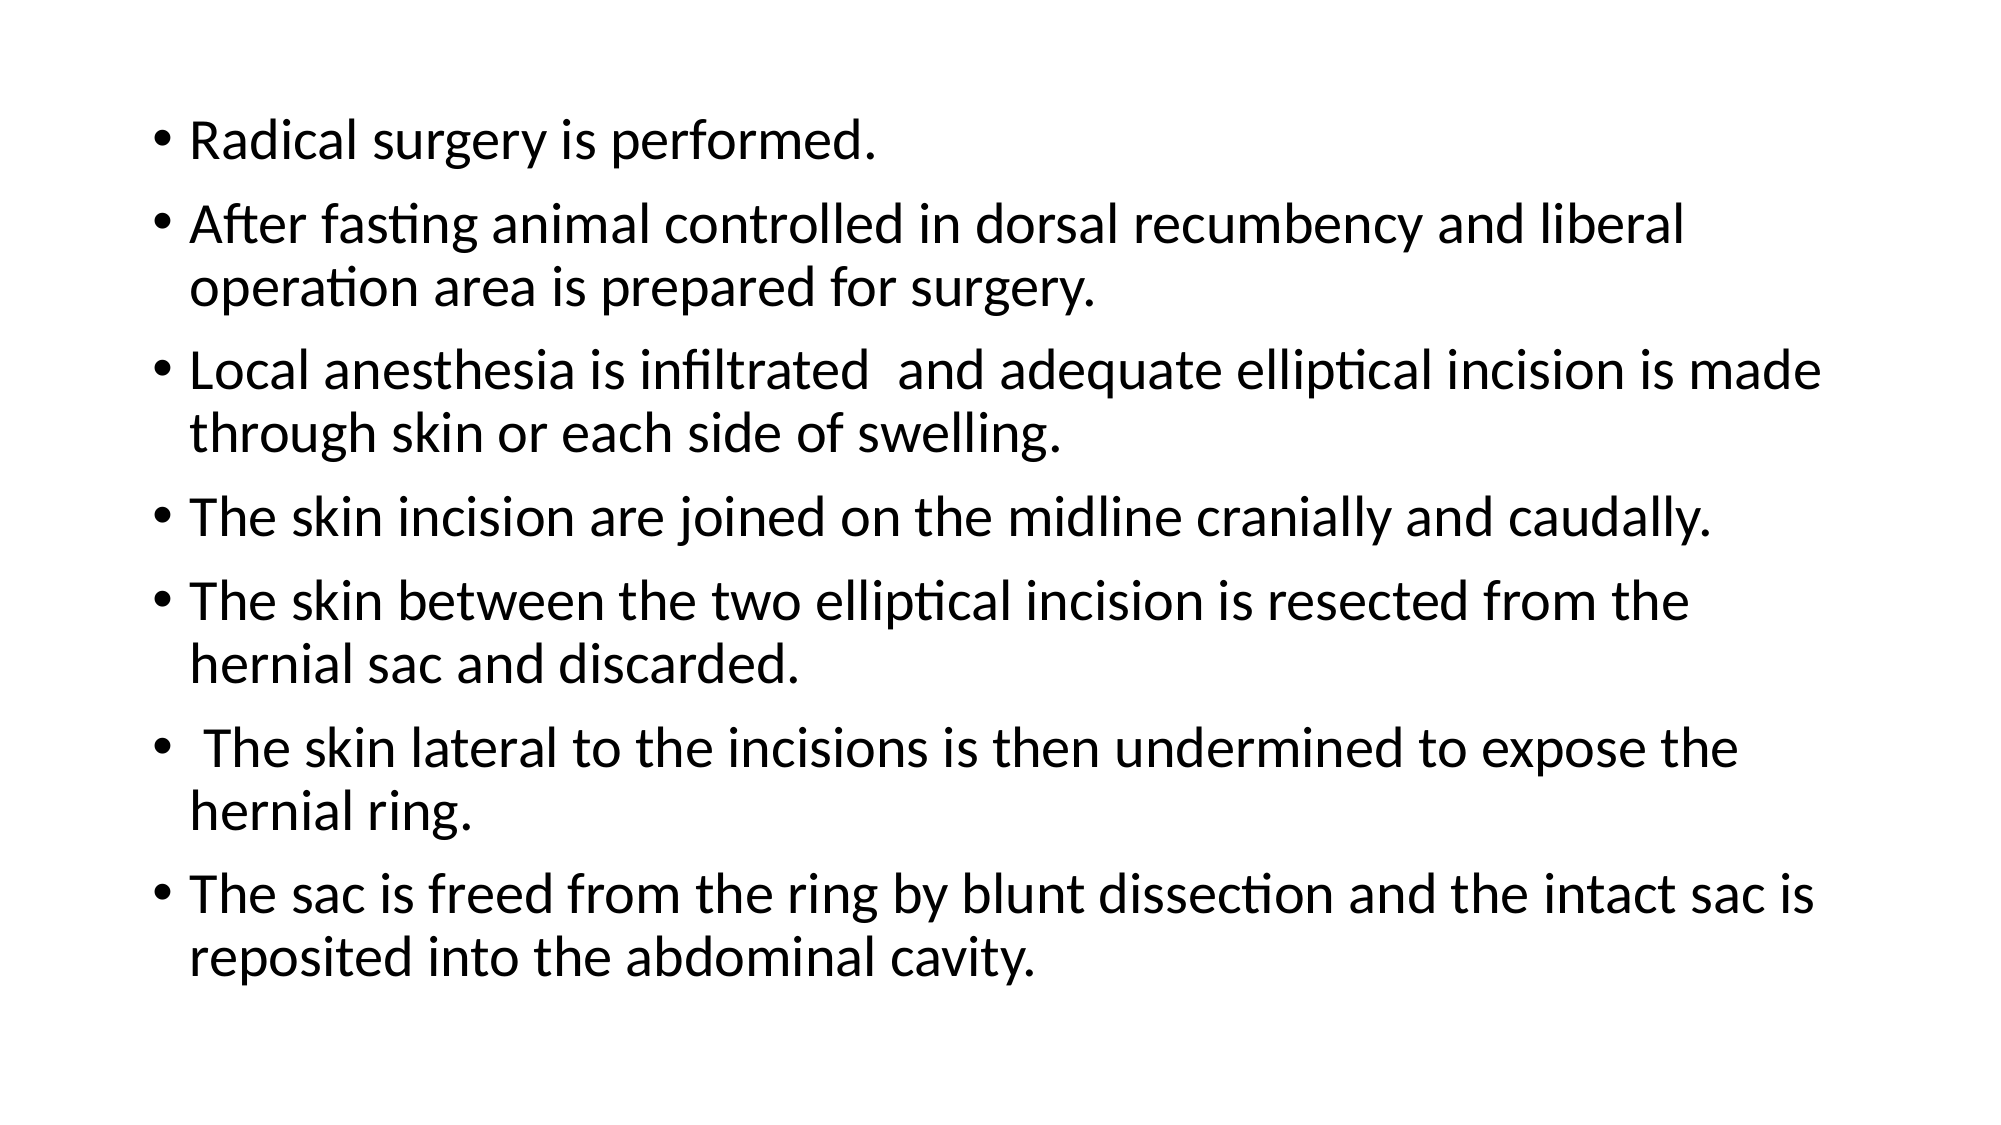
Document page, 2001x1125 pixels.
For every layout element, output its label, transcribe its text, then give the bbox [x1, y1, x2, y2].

list Radical surgery is performed. After fasting animal controlled in dorsal recumbency and liberal operation area is prepared for surgery. Local anesthesia is infiltrated and adequate elliptical incision is made through skin or each side of swelling. The skin incision are joined on the midline cranially and caudally. The skin between the two elliptical incision is resected from the hernial sac and discarded. The skin lateral to the incisions is then undermined to expose the hernial ring. The sac is freed from the ring by blunt dissection and the intact sac is reposited into the abdominal cavity. [137, 101, 1863, 1014]
